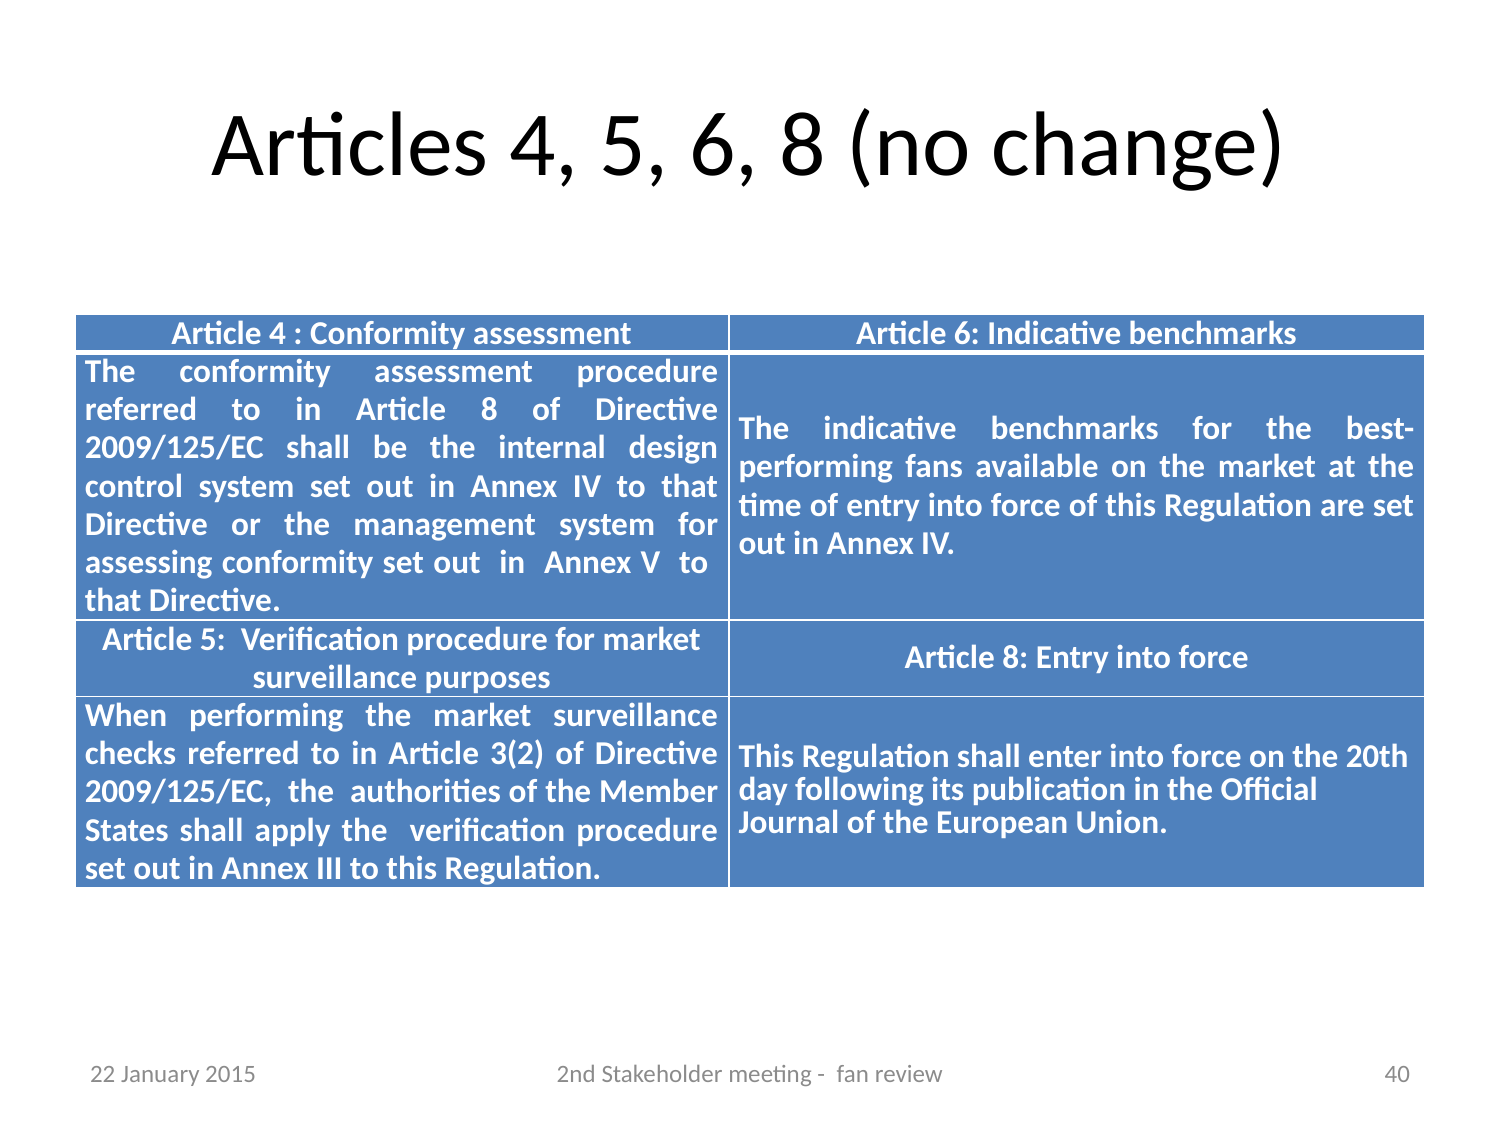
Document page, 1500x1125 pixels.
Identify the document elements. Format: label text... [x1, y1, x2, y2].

table_cell Article 8: Entry into force [730, 621, 1424, 696]
slide_number 40 [1074, 1042, 1425, 1103]
table_cell The conformity assessment procedure referred to in Article 8 of Directive 2009/125/EC shall be the internal design control system set out in Annex IV to that Directive or the management system for assessing conformity set out in Annex V to that Directive. [76, 355, 728, 619]
table_header Article 6: Indicative benchmarks [730, 315, 1424, 350]
table_cell Article 5: Verification procedure for market surveillance purposes [76, 621, 728, 696]
table_header Article 4 : Conformity assessment [76, 315, 728, 350]
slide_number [75, 1042, 425, 1103]
table_cell The indicative benchmarks for the best-performing fans available on the market at the time of entry into force of this Regulation are set out in Annex IV. [730, 355, 1424, 619]
footer 2nd Stakeholder meeting - fan review [512, 1042, 988, 1103]
title Articles 4, 5, 6, 8 (no change) [75, 45, 1425, 233]
table_cell This Regulation shall enter into force on the 20th day following its publication in the Official Journal of the European Union. [730, 697, 1424, 887]
table_cell When performing the market surveillance checks referred to in Article 3(2) of Directive 2009/125/EC, the authorities of the Member States shall apply the verification procedure set out in Annex III to this Regulation. [76, 697, 728, 887]
